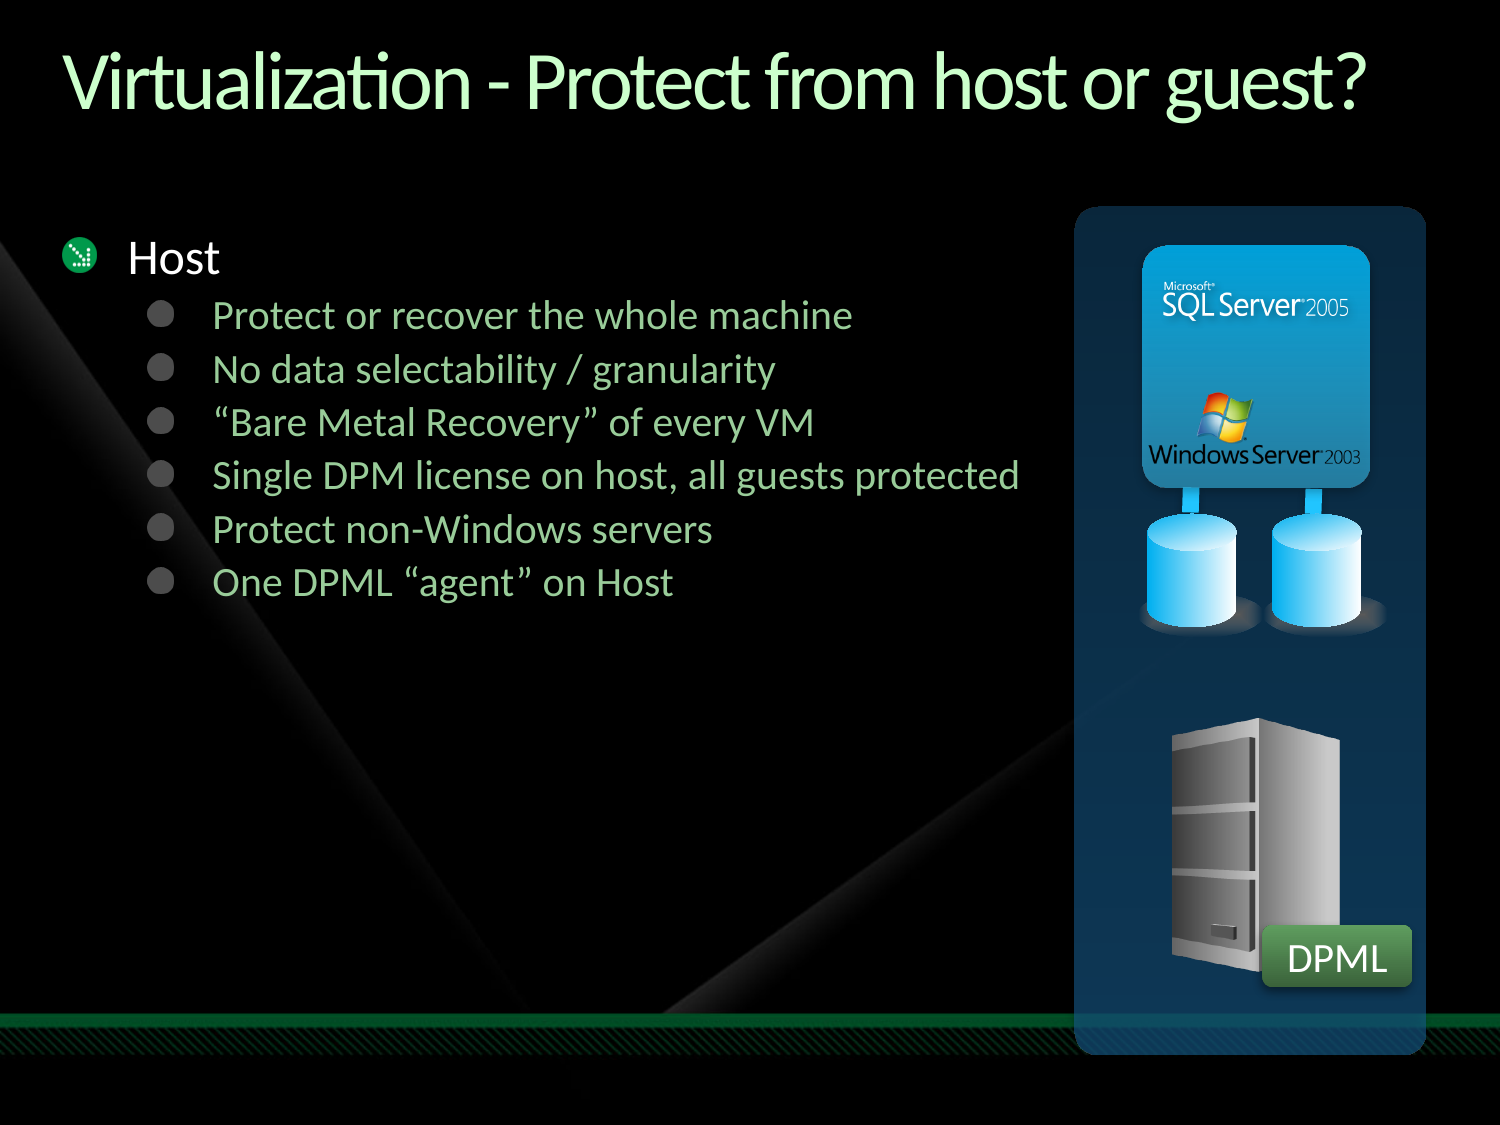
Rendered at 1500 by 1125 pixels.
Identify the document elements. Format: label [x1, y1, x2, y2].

list [62, 231, 1062, 595]
picture [0, 0, 1500, 1125]
title [62, 37, 1500, 129]
text_box [1074, 206, 1426, 1055]
